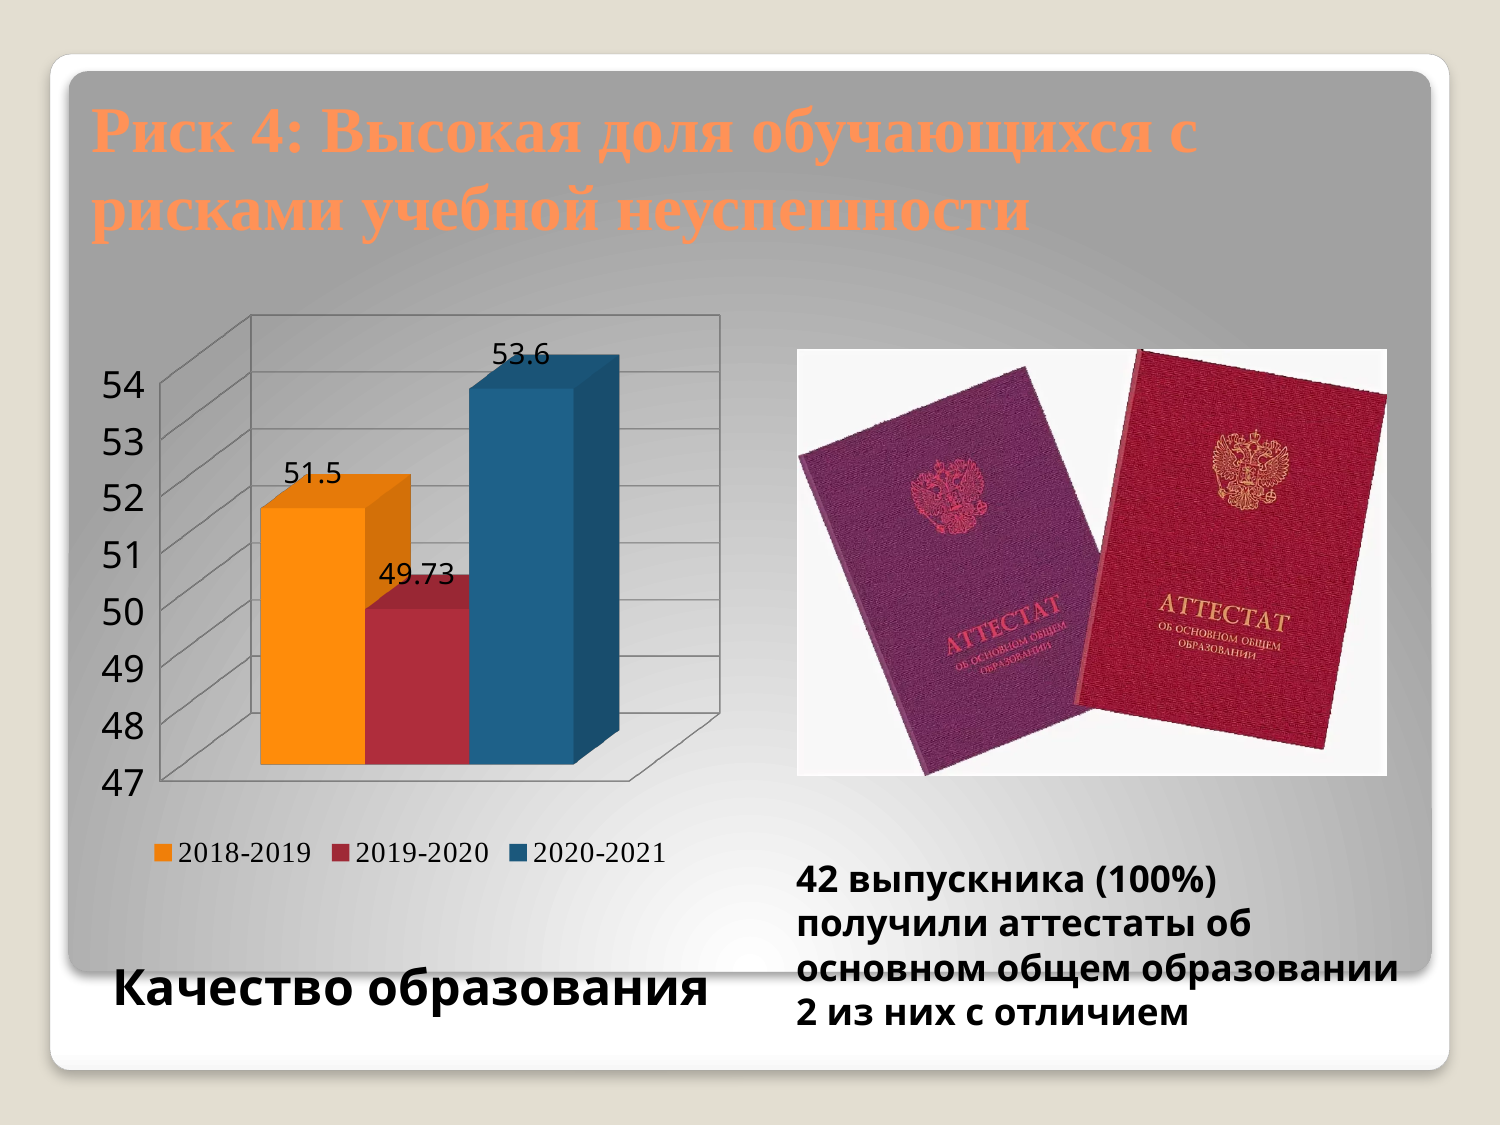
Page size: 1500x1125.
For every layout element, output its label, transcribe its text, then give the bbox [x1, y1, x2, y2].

list Качество образования [88, 916, 734, 1047]
list 42 выпускника (100%) получили аттестаты об основном общем образовании 2 из них с отличием [773, 834, 1419, 1047]
chart [88, 302, 734, 876]
title Риск 4: Высокая доля обучающихся с рисками учебной неуспешности [76, 78, 1420, 251]
picture [796, 349, 1387, 776]
